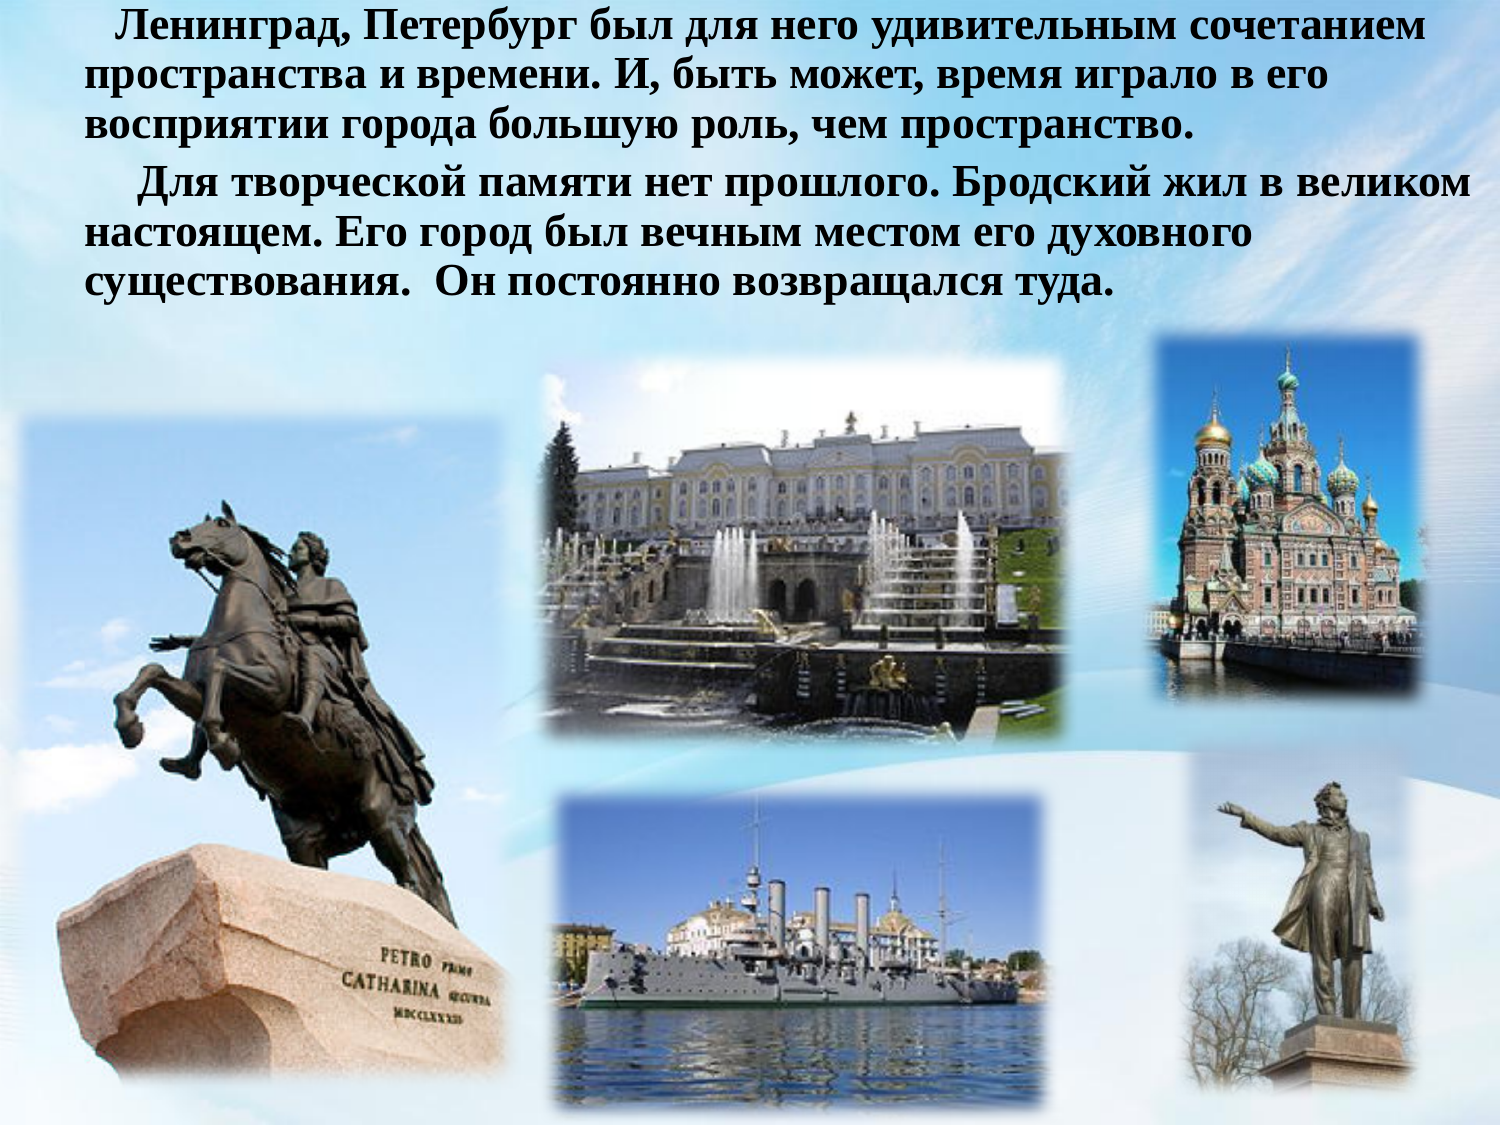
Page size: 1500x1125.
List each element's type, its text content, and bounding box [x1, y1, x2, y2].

list Ленинград, Петербург был для него удивительным сочетанием пространства и времени. И, быть может, время играло в его восприятии города большую роль, чем пространство. Для творческой памяти нет прошлого. Бродский жил в великом настоящем. Его город был вечным местом его духовного существования. Он постоянно возвращался туда. [0, 0, 1500, 367]
picture [0, 316, 1500, 1125]
